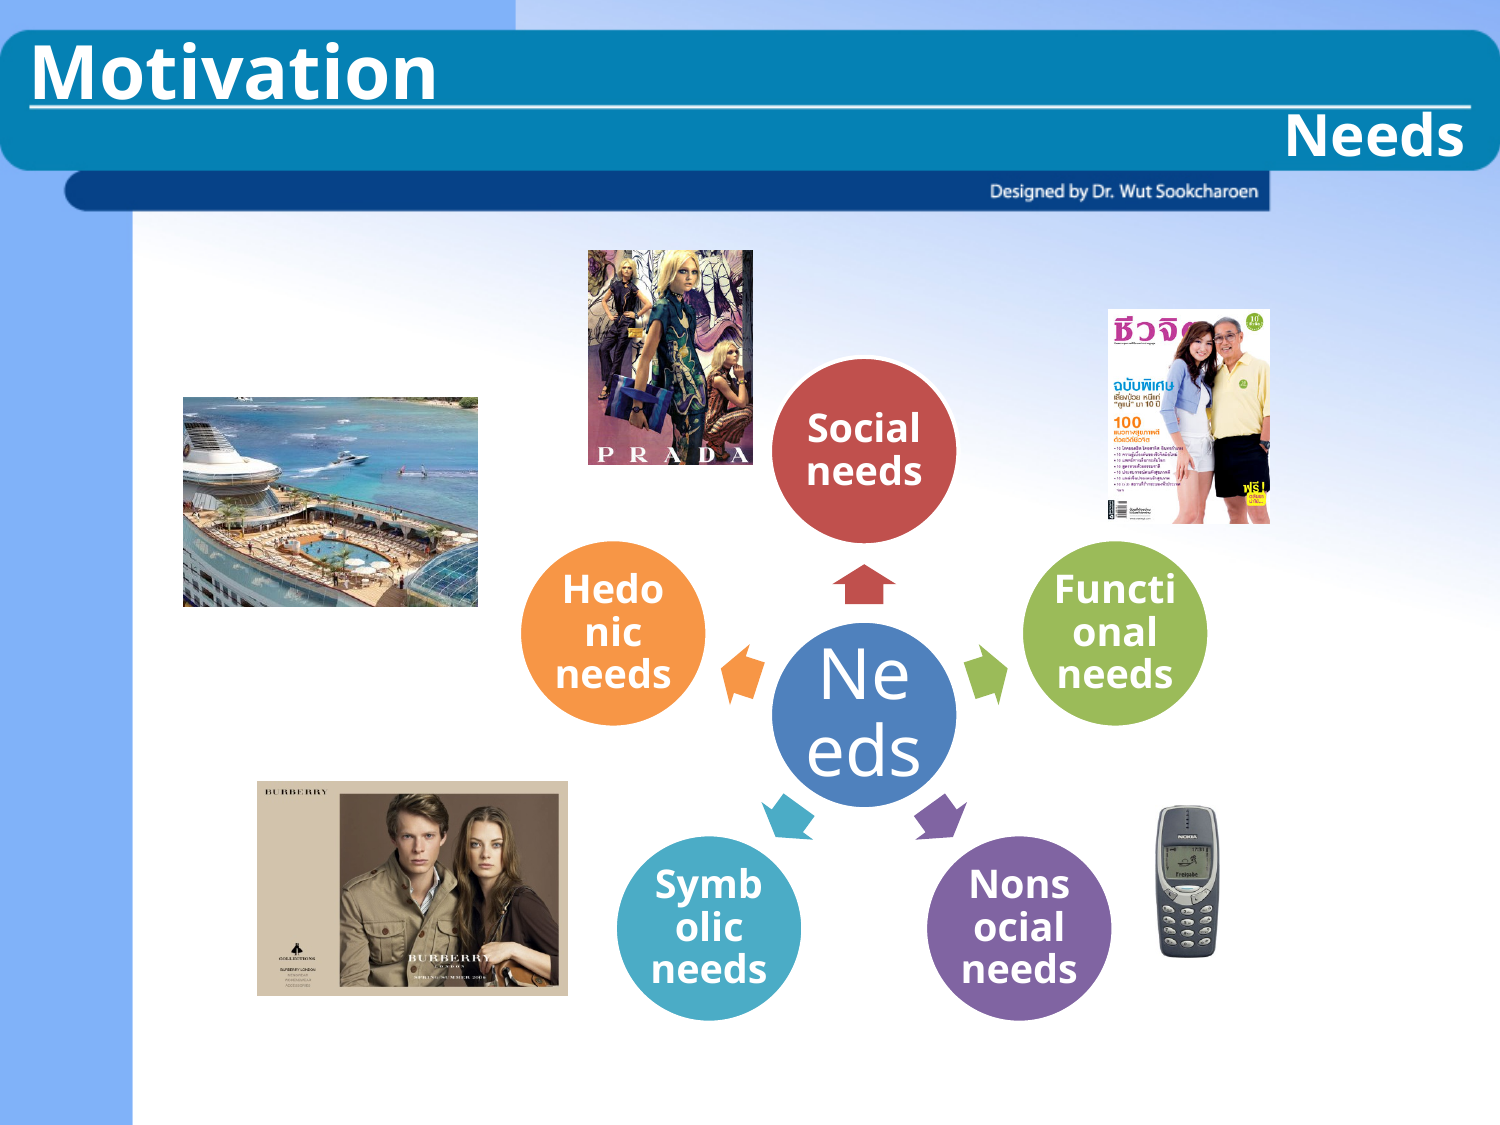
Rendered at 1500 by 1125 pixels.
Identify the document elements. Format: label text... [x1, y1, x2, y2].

picture [0, 146, 1500, 1125]
picture [0, 0, 1500, 54]
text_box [363, 356, 1365, 1024]
text_box Needs [37, 108, 1481, 172]
text_box Motivation [13, 32, 1475, 107]
